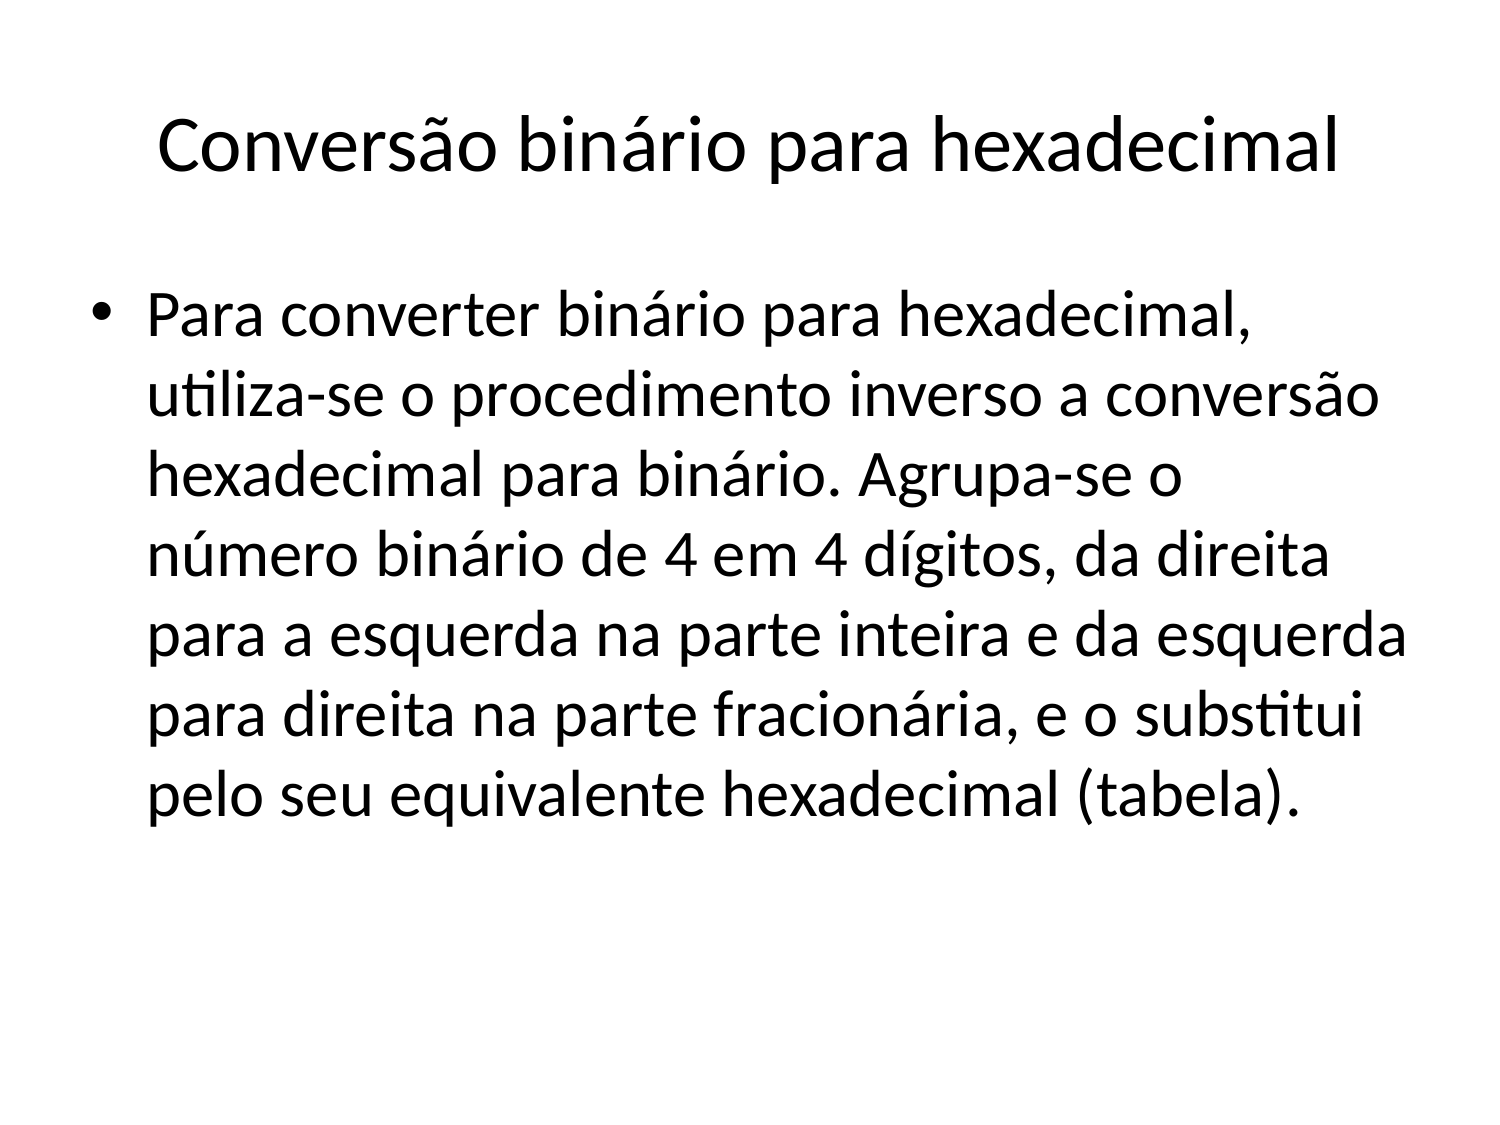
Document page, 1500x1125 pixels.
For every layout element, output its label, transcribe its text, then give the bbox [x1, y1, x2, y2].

title Conversão binário para hexadecimal [75, 45, 1425, 233]
list Para converter binário para hexadecimal, utiliza-se o procedimento inverso a conversão hexadecimal para binário. Agrupa-se o número binário de 4 em 4 dígitos, da direita para a esquerda na parte inteira e da esquerda para direita na parte fracionária, e o substitui pelo seu equivalente hexadecimal (tabela). [75, 262, 1425, 1005]
